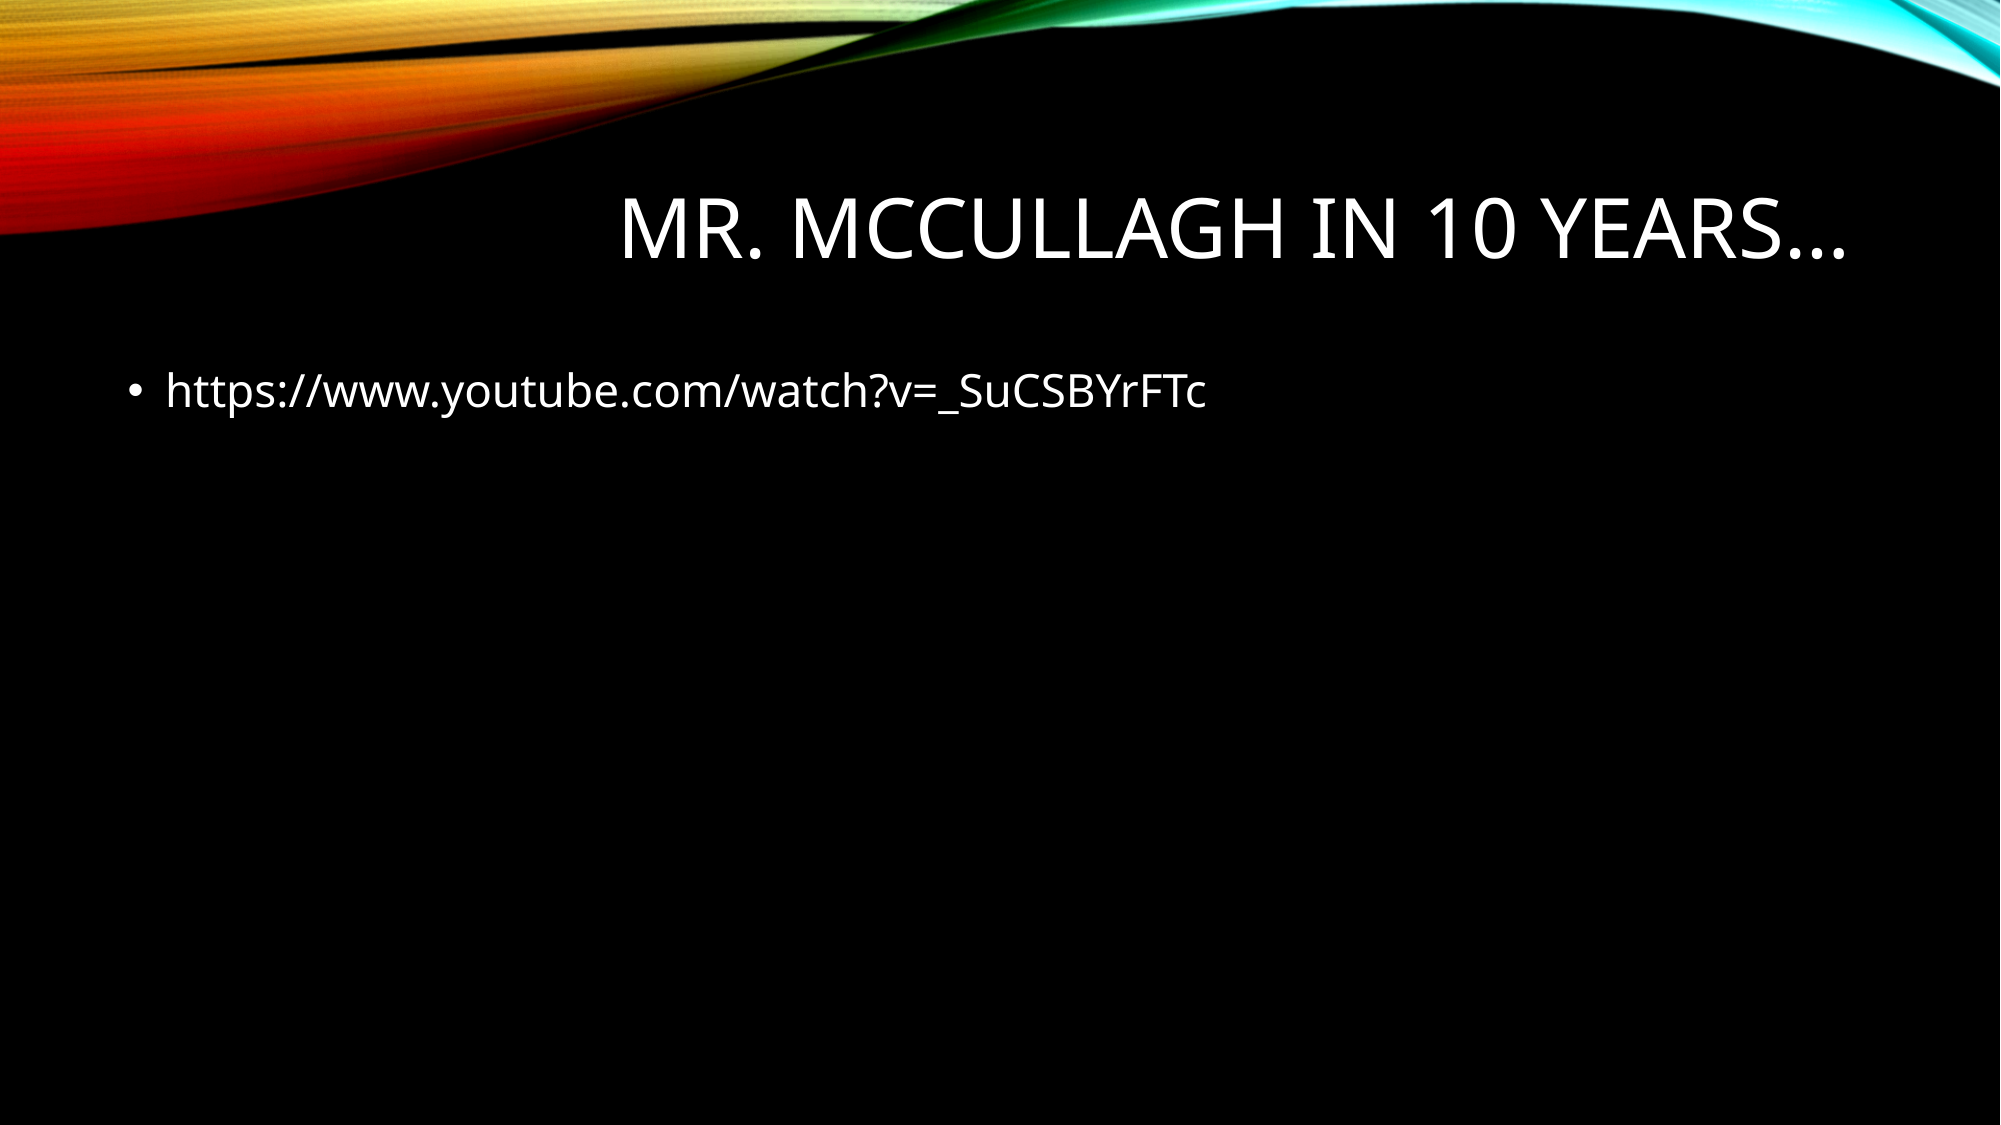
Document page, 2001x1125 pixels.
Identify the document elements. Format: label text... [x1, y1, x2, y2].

list https://www.youtube.com/watch?v=_SuCSBYrFTc [112, 360, 1888, 1021]
picture [0, 0, 2000, 237]
title Mr. McCullagh in 10 years… [474, 125, 1888, 338]
